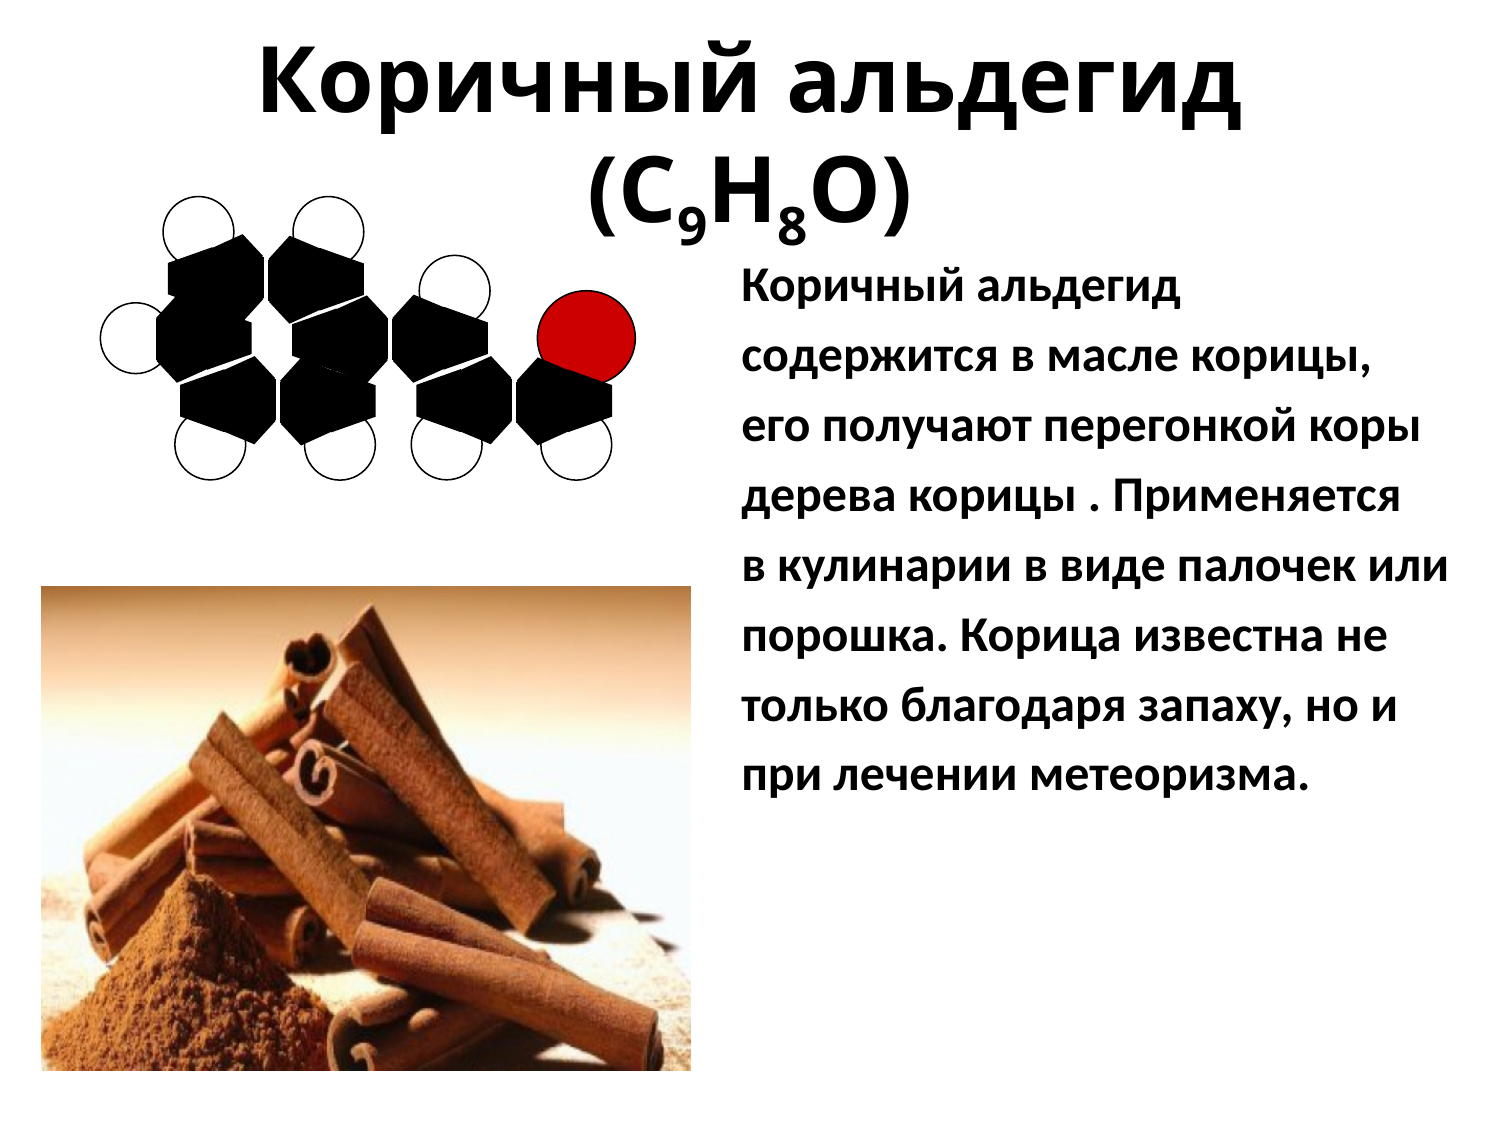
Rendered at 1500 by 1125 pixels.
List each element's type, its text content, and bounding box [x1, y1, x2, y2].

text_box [416, 353, 512, 448]
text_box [168, 231, 264, 289]
list Коричный альдегид содержится в масле корицы, его получают перегонкой коры дерева корицы . Применяется в кулинарии в виде палочек или порошка. Корица известна не только благодаря запаху, но и при лечении метеоризма. [726, 243, 1500, 855]
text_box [392, 290, 488, 386]
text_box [100, 290, 376, 481]
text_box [516, 353, 612, 449]
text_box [268, 231, 364, 289]
text_box [411, 449, 481, 480]
picture [41, 585, 692, 1071]
text_box [163, 196, 234, 235]
title Коричный альдегид (С9Н8О) [75, 45, 1425, 233]
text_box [378, 292, 388, 388]
text_box [537, 290, 636, 376]
text_box [419, 255, 491, 292]
text_box [293, 196, 364, 231]
text_box [542, 455, 611, 481]
